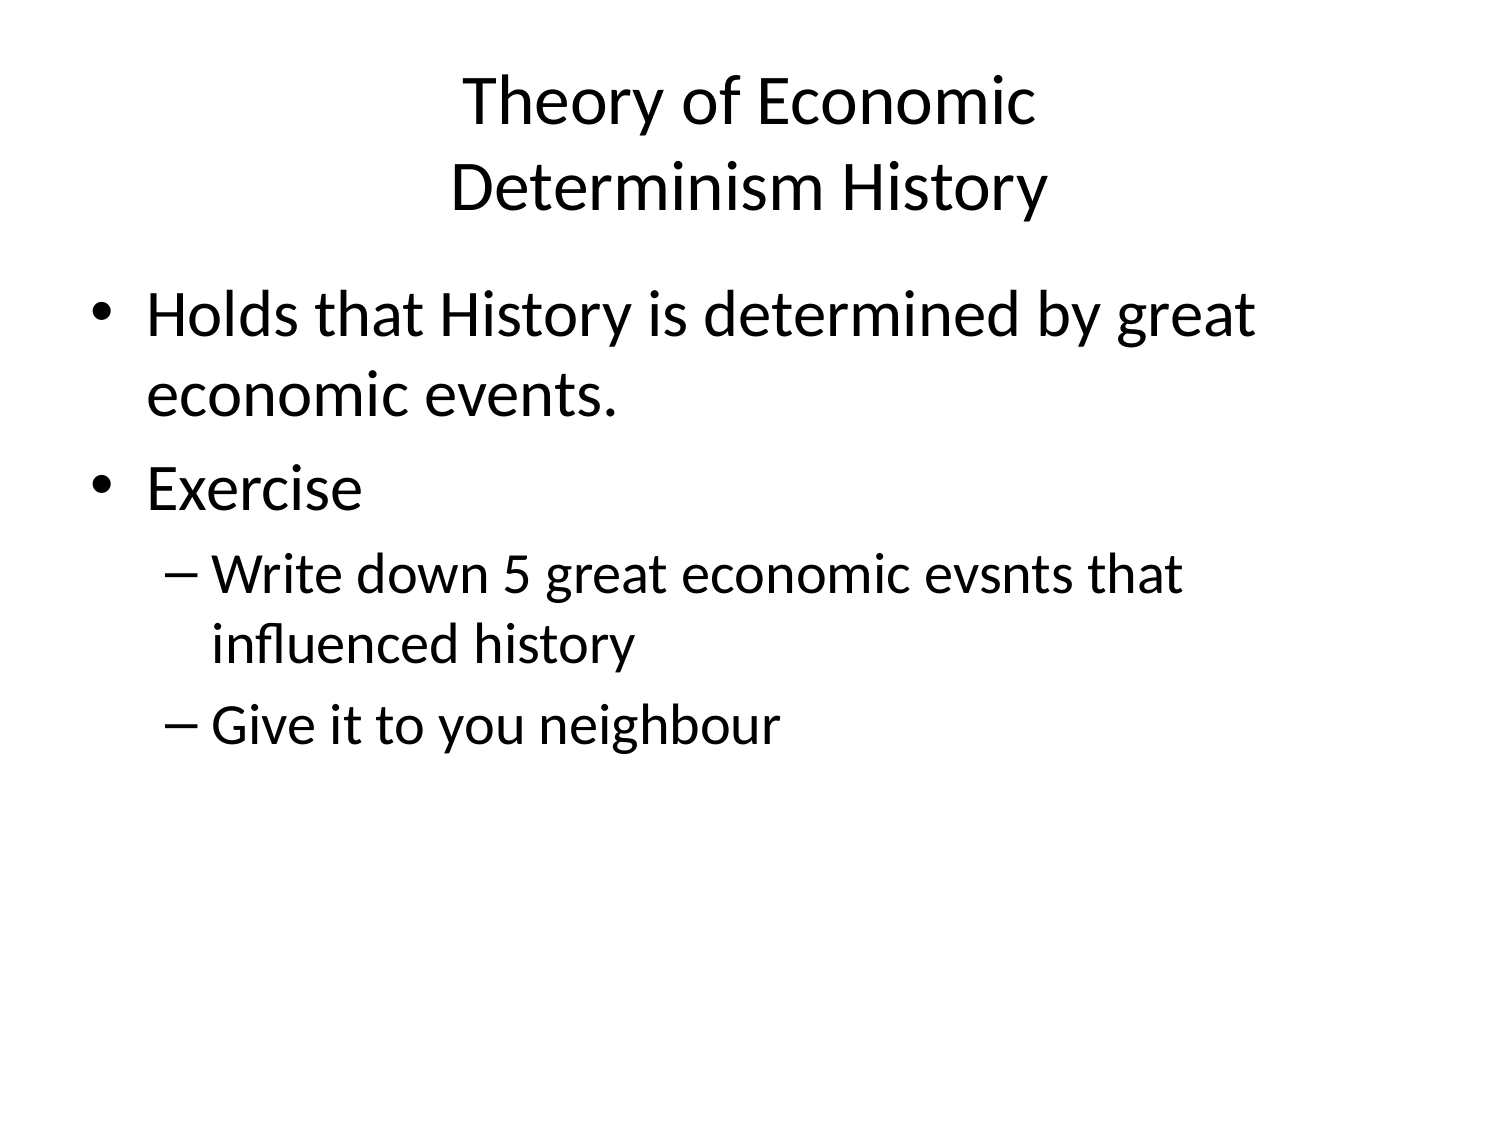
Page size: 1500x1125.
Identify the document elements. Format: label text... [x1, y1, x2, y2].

list Holds that History is determined by great economic events. Exercise Write down 5 great economic evsnts that influenced history Give it to you neighbour [75, 262, 1425, 1005]
title Theory of Economic Determinism History [75, 45, 1425, 233]
